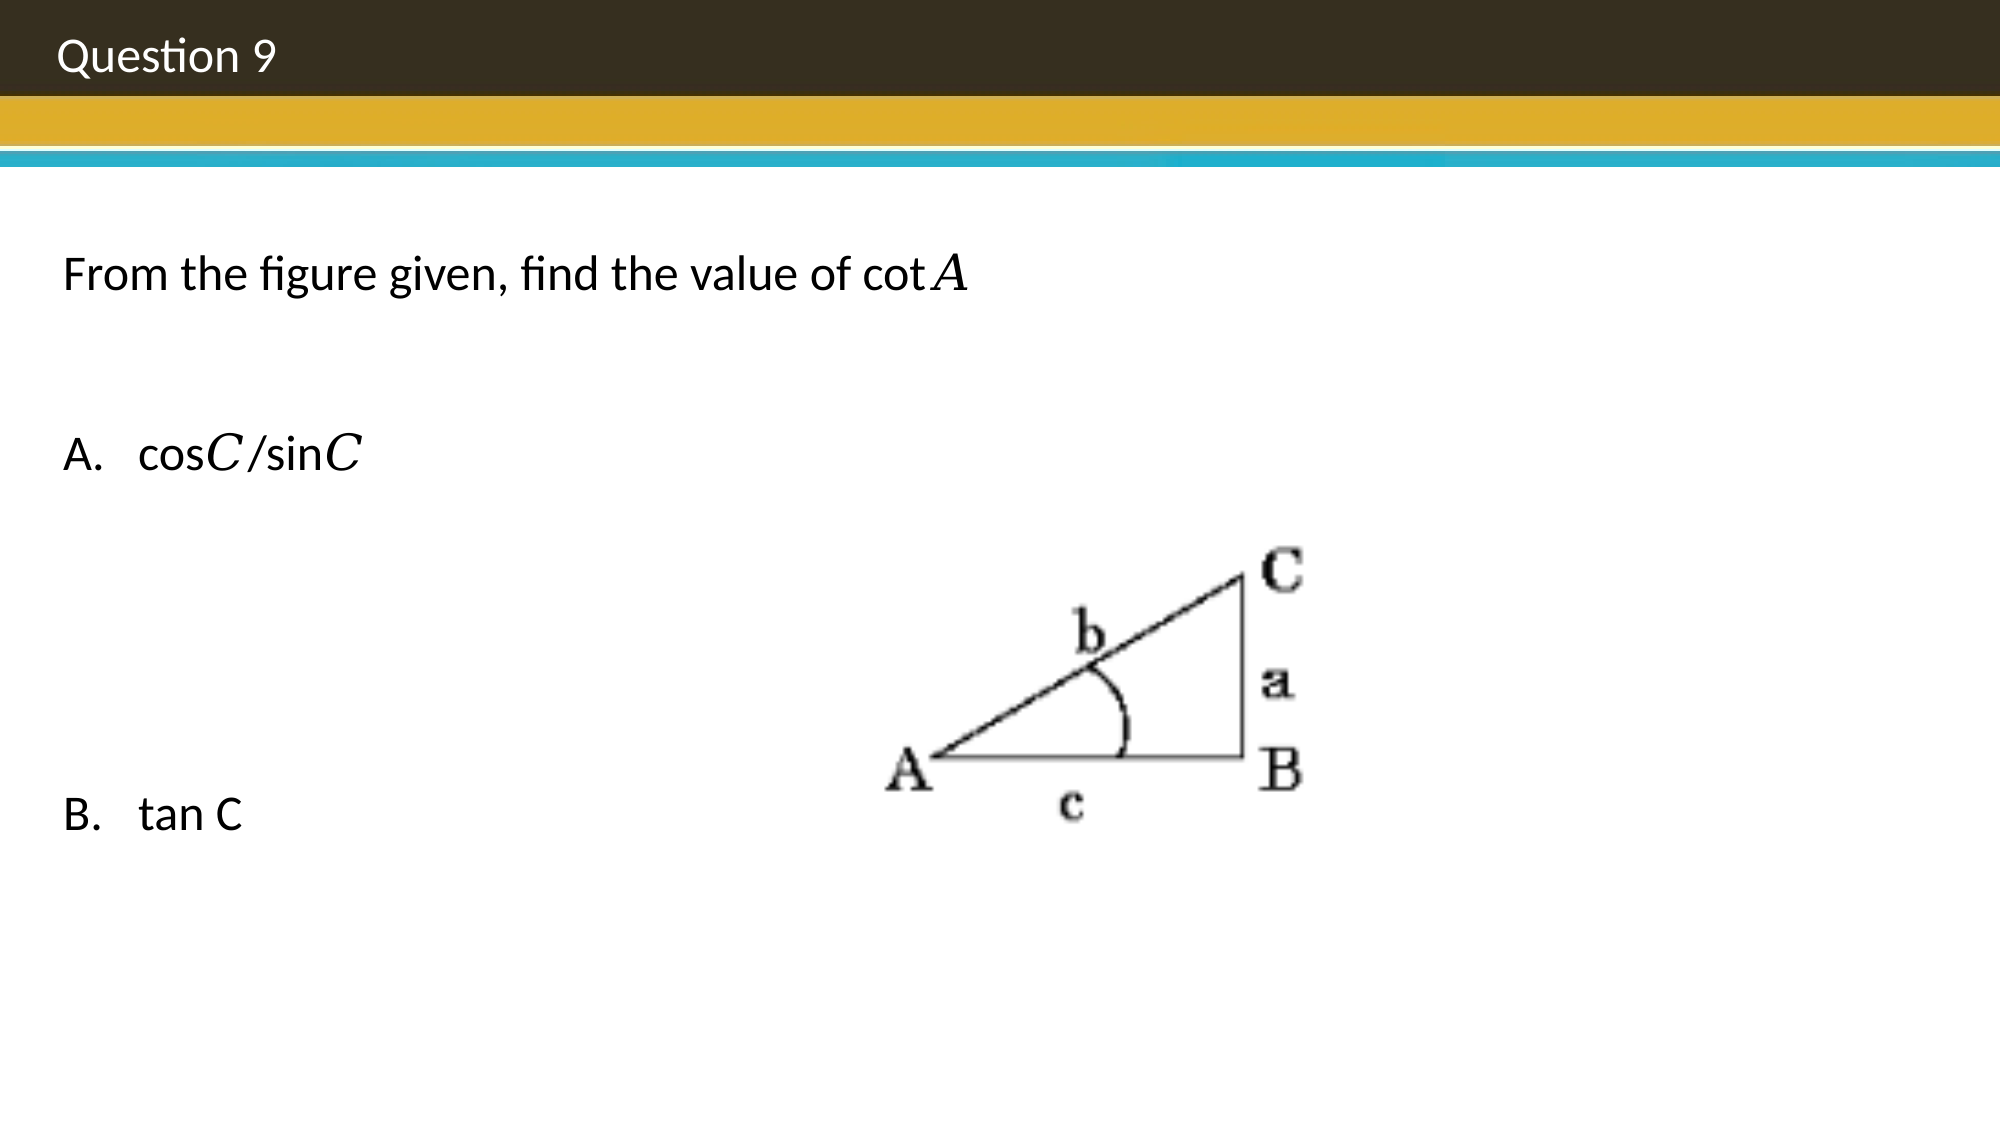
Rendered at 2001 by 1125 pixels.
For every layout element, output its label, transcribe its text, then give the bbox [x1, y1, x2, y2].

picture [0, 0, 2000, 167]
picture [872, 459, 1384, 874]
text_box Question 9 [41, 14, 293, 90]
